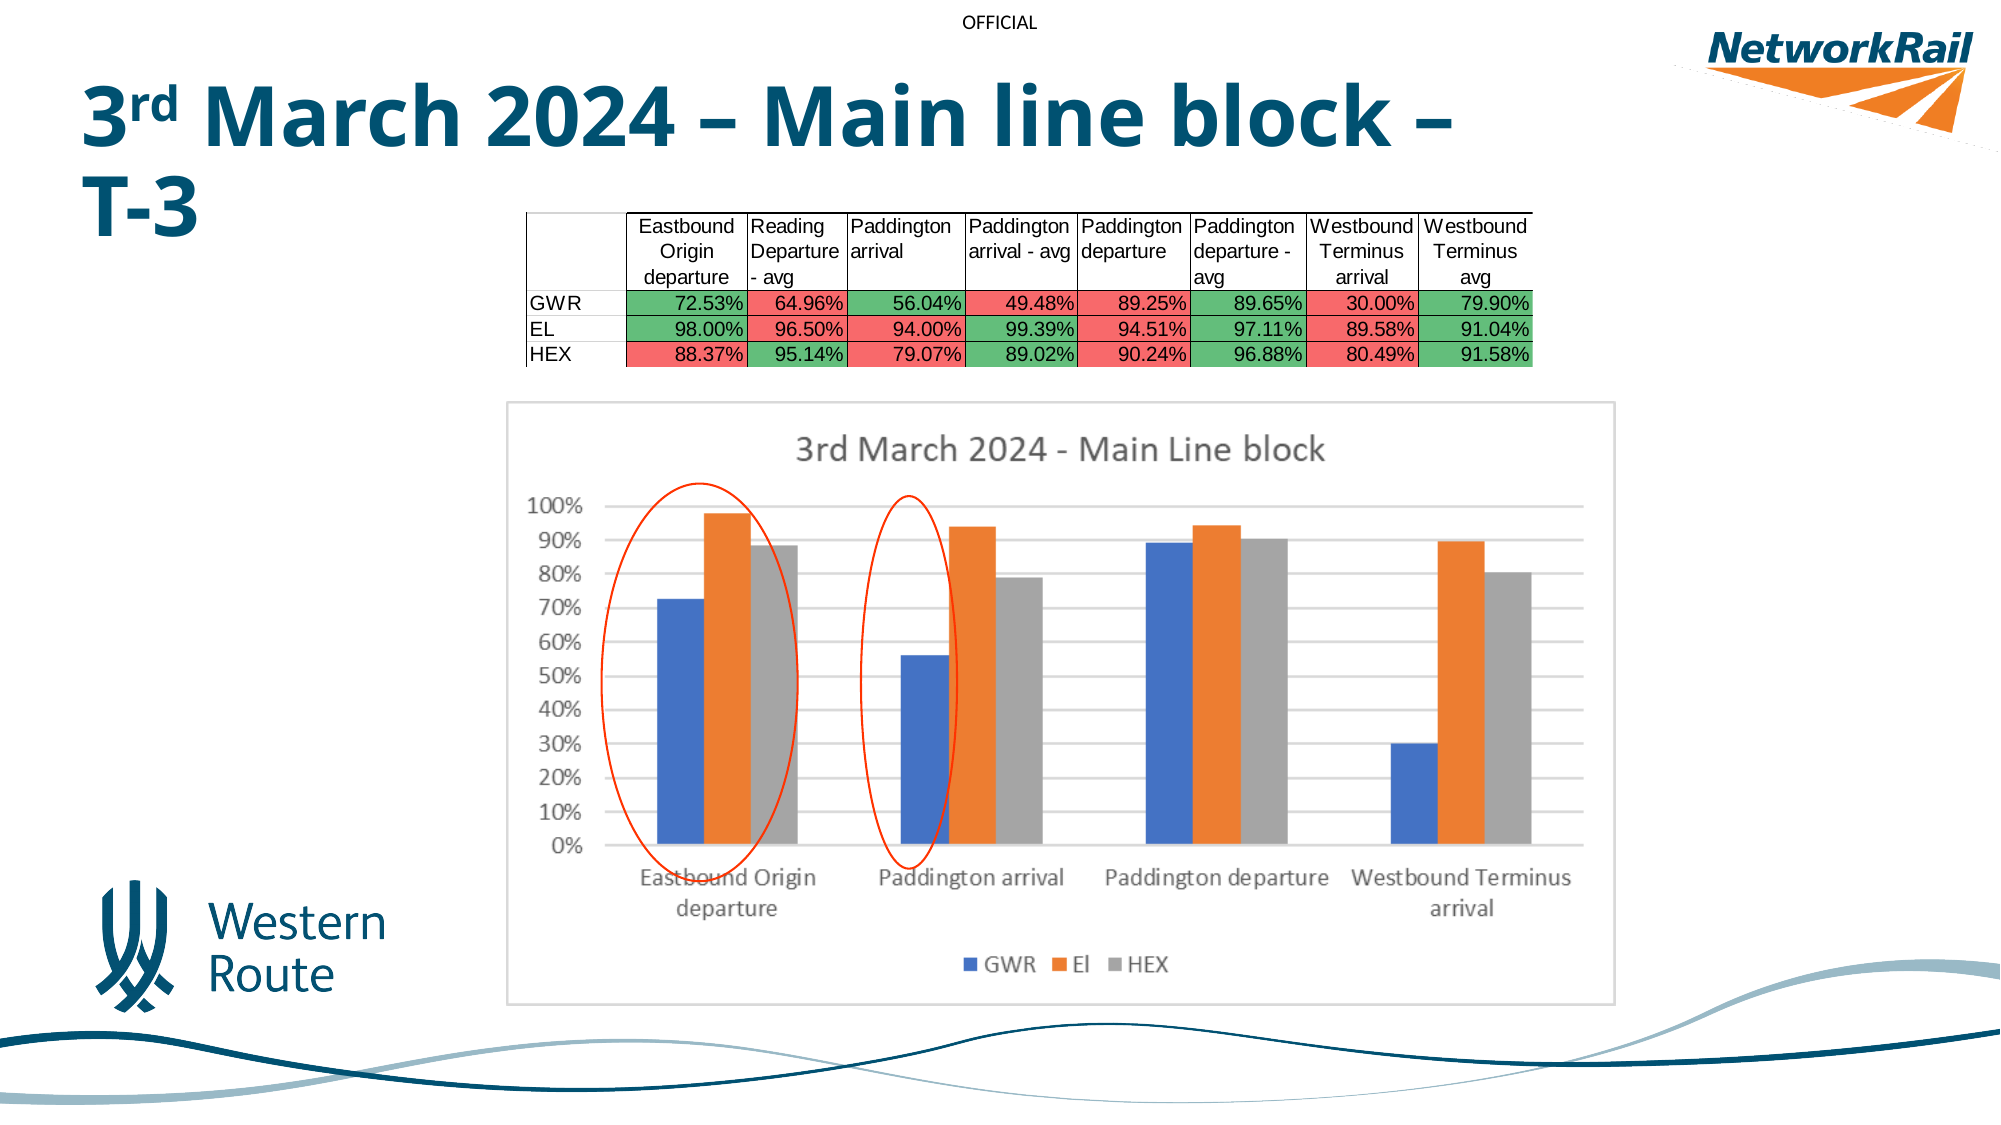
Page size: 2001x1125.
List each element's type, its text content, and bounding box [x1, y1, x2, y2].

title 3rd March 2024 – Main line block –T-3 [81, 74, 1479, 179]
picture [0, 1026, 2000, 1125]
picture [1672, 2, 1998, 152]
picture [0, 401, 2000, 1087]
picture [525, 212, 1534, 368]
